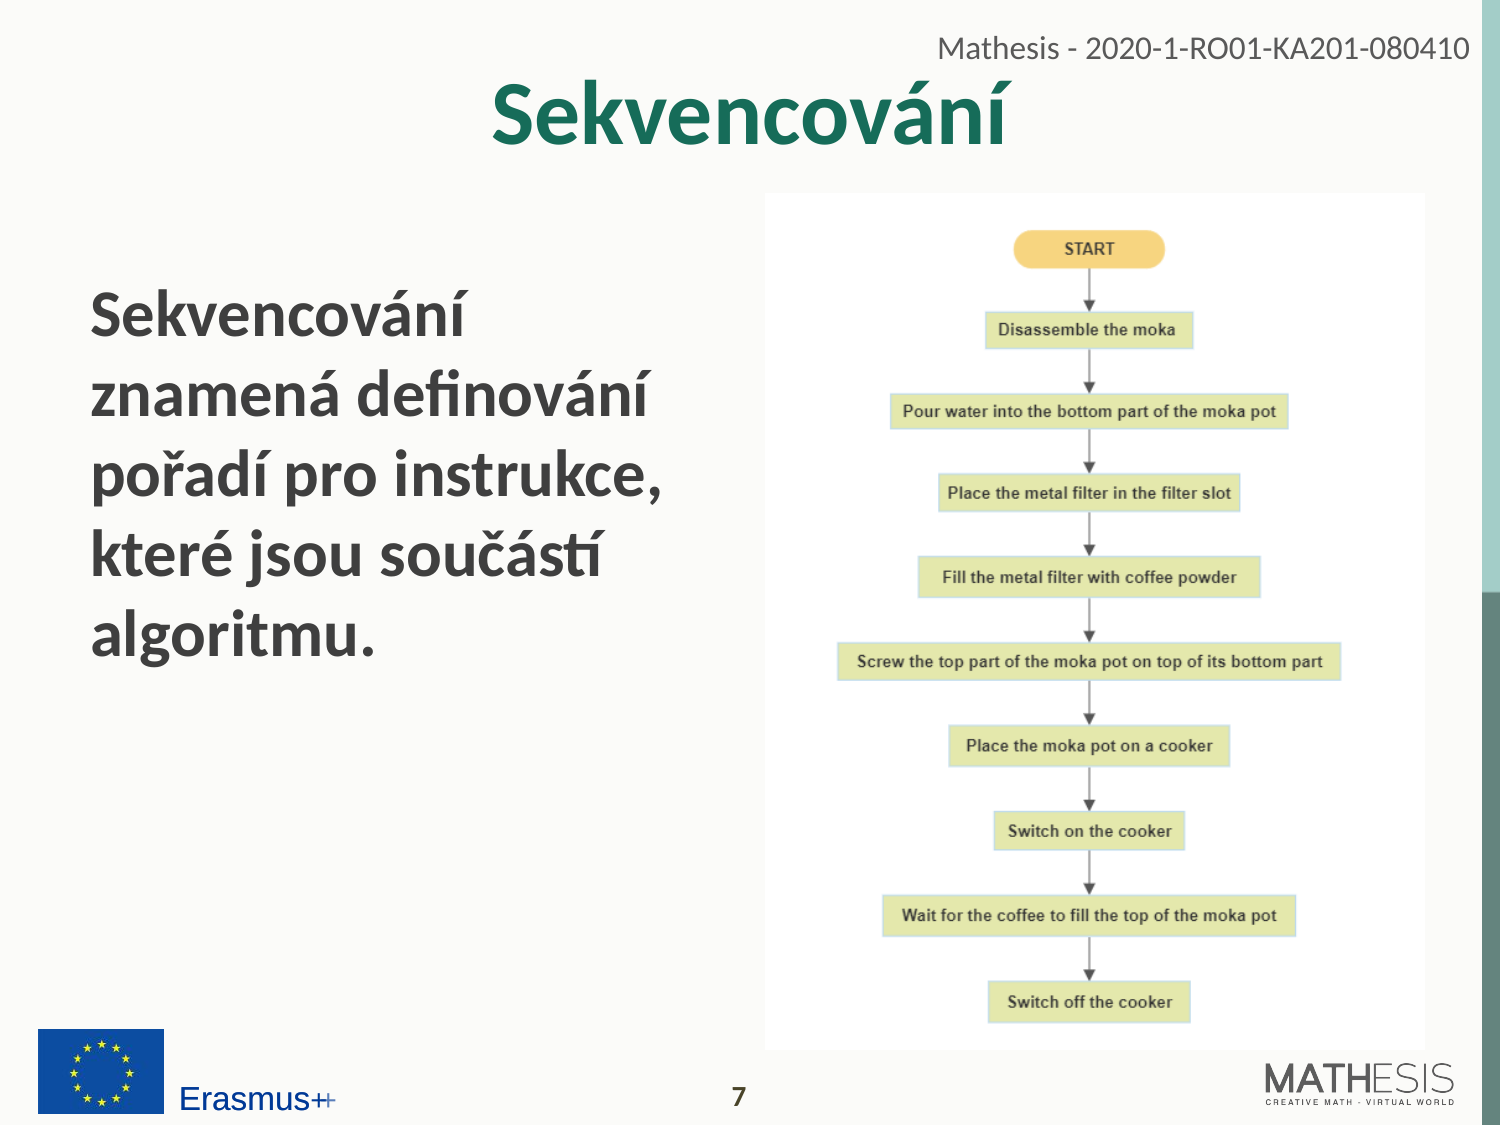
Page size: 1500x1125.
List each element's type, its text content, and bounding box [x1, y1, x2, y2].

picture [765, 193, 1426, 1050]
title Sekvencování [75, 45, 1425, 233]
list Sekvencování znamená definování pořadí pro instrukce, které jsou součástí algoritmu. [75, 262, 735, 1005]
picture [38, 1029, 164, 1114]
